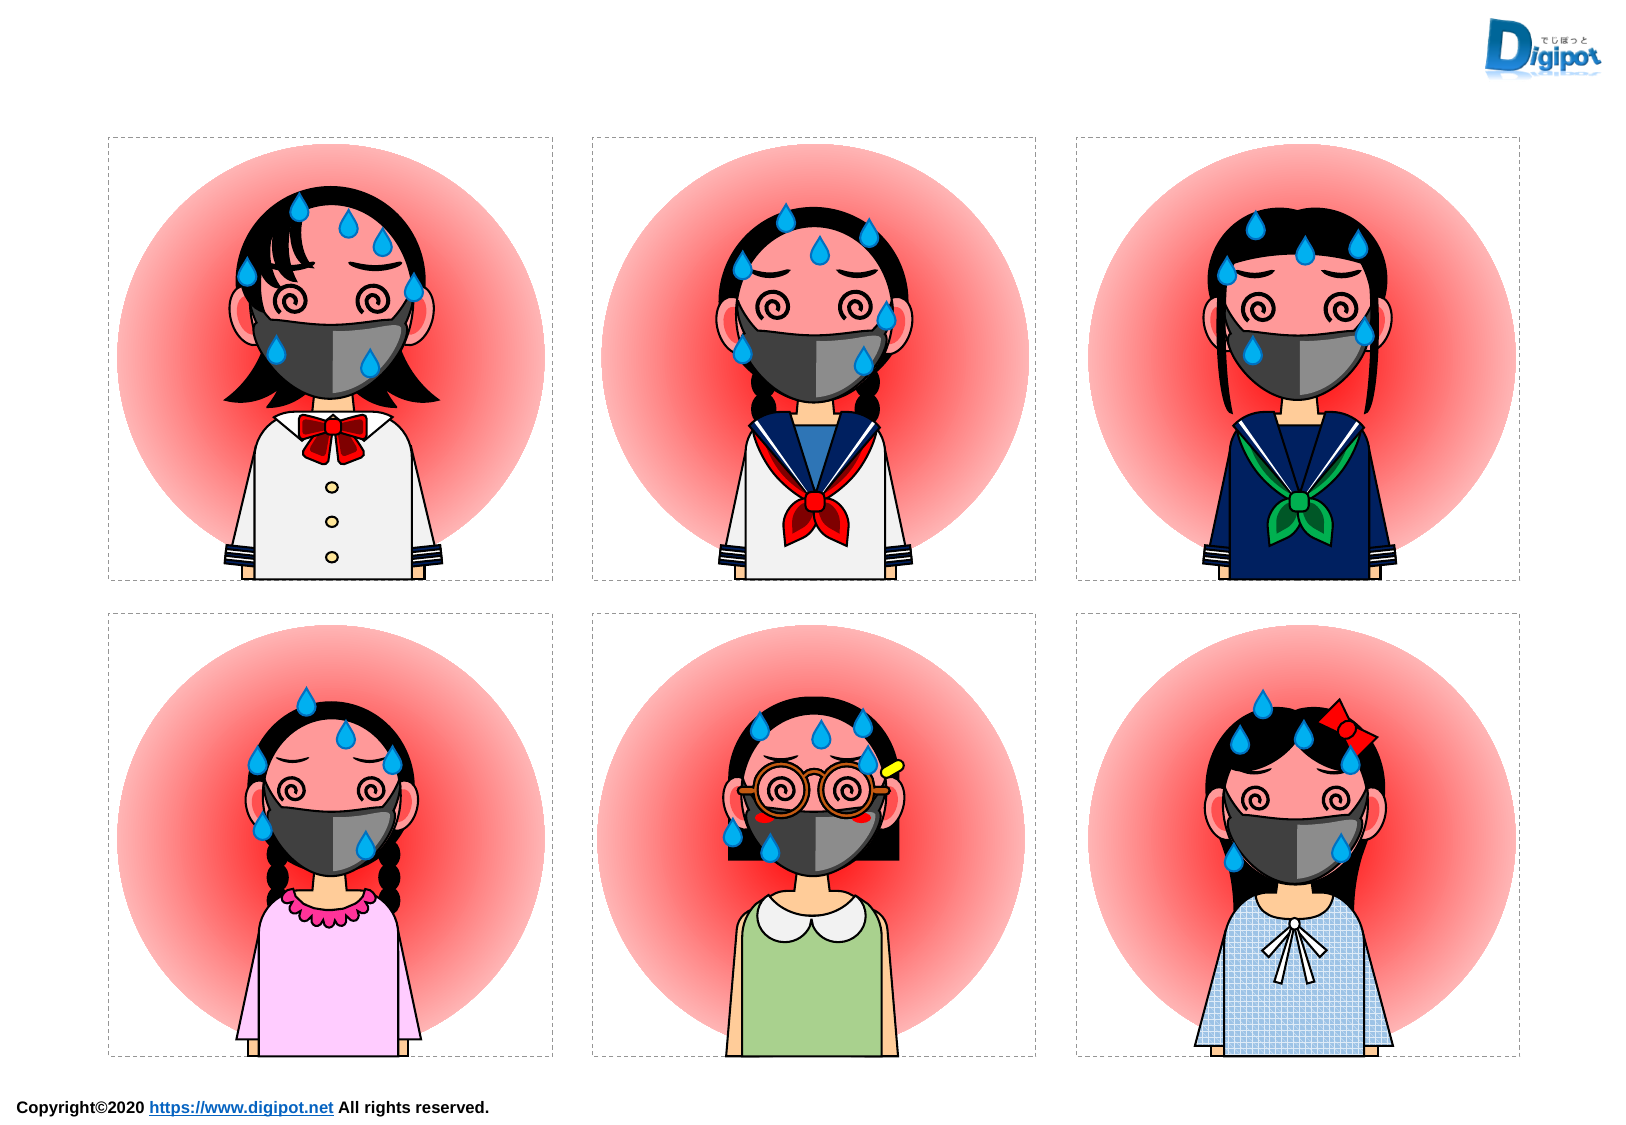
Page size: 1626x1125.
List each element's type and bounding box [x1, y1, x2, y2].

text_box [597, 625, 1025, 1059]
picture [1485, 18, 1602, 82]
text_box [1088, 625, 1516, 1057]
text_box [117, 144, 545, 580]
text_box [1088, 144, 1516, 580]
text_box [601, 144, 1029, 580]
text_box [117, 625, 545, 1057]
